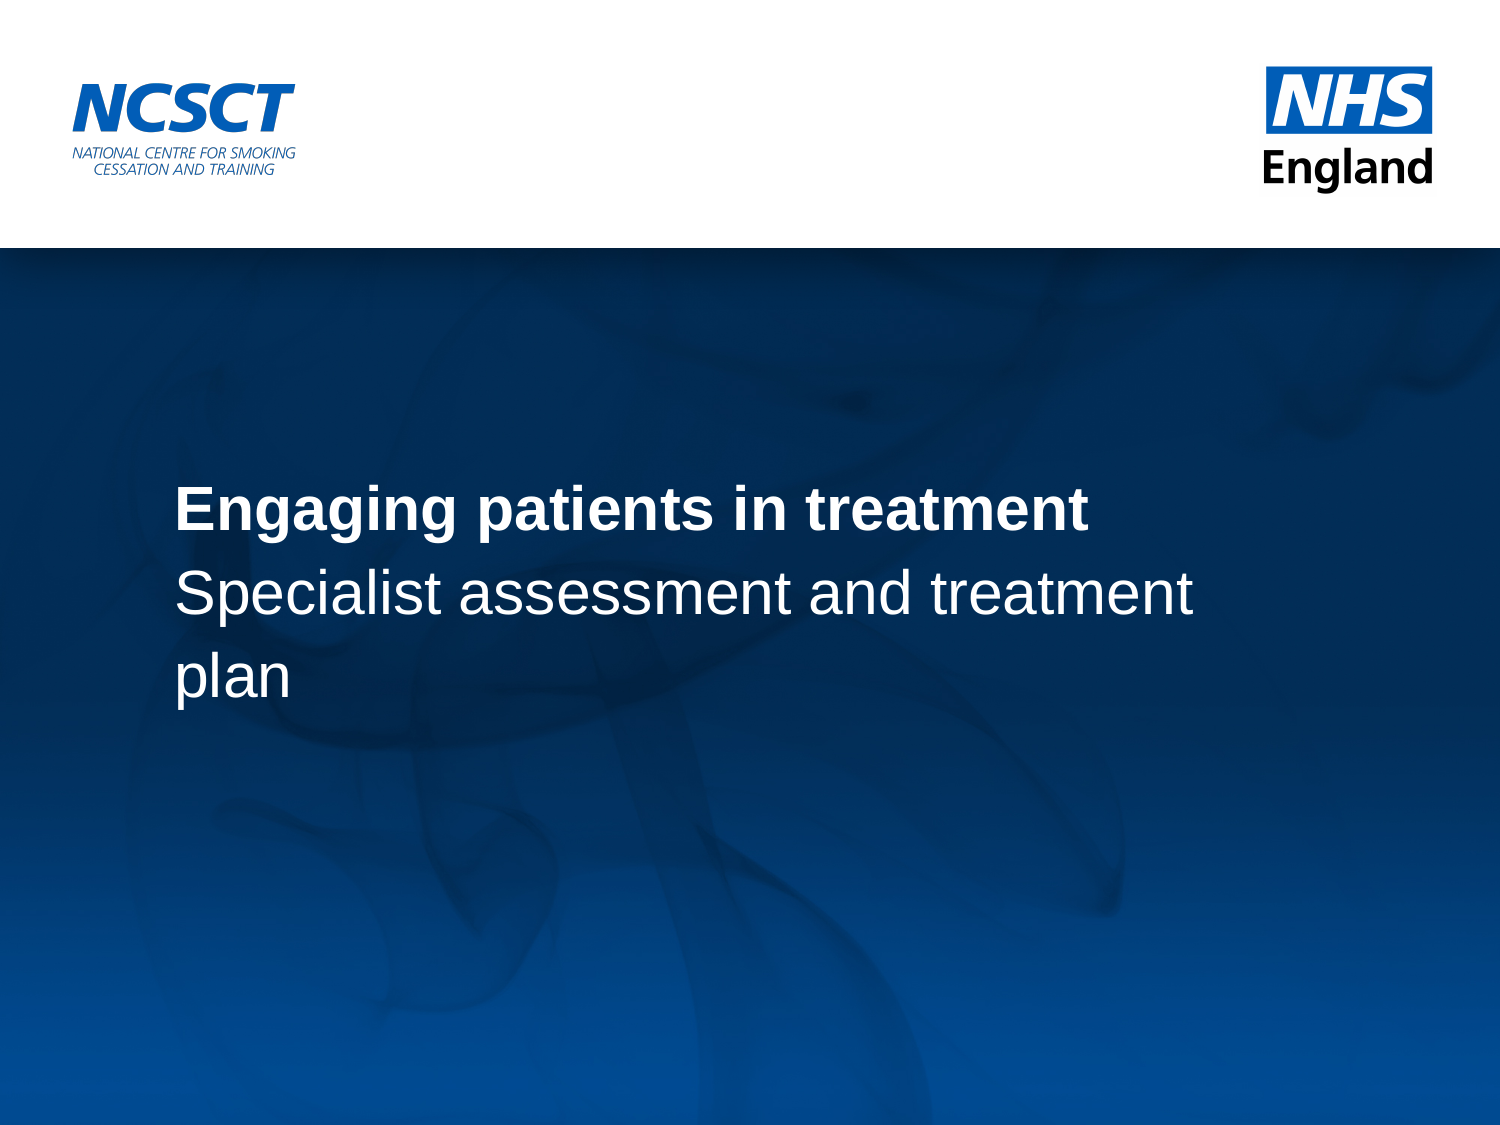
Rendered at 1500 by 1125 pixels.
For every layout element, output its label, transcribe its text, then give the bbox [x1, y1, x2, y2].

list Engaging patients in treatment Specialist assessment and treatment plan [159, 452, 1338, 1031]
picture [0, 248, 1500, 1125]
picture [63, 76, 305, 182]
picture [1259, 63, 1437, 197]
